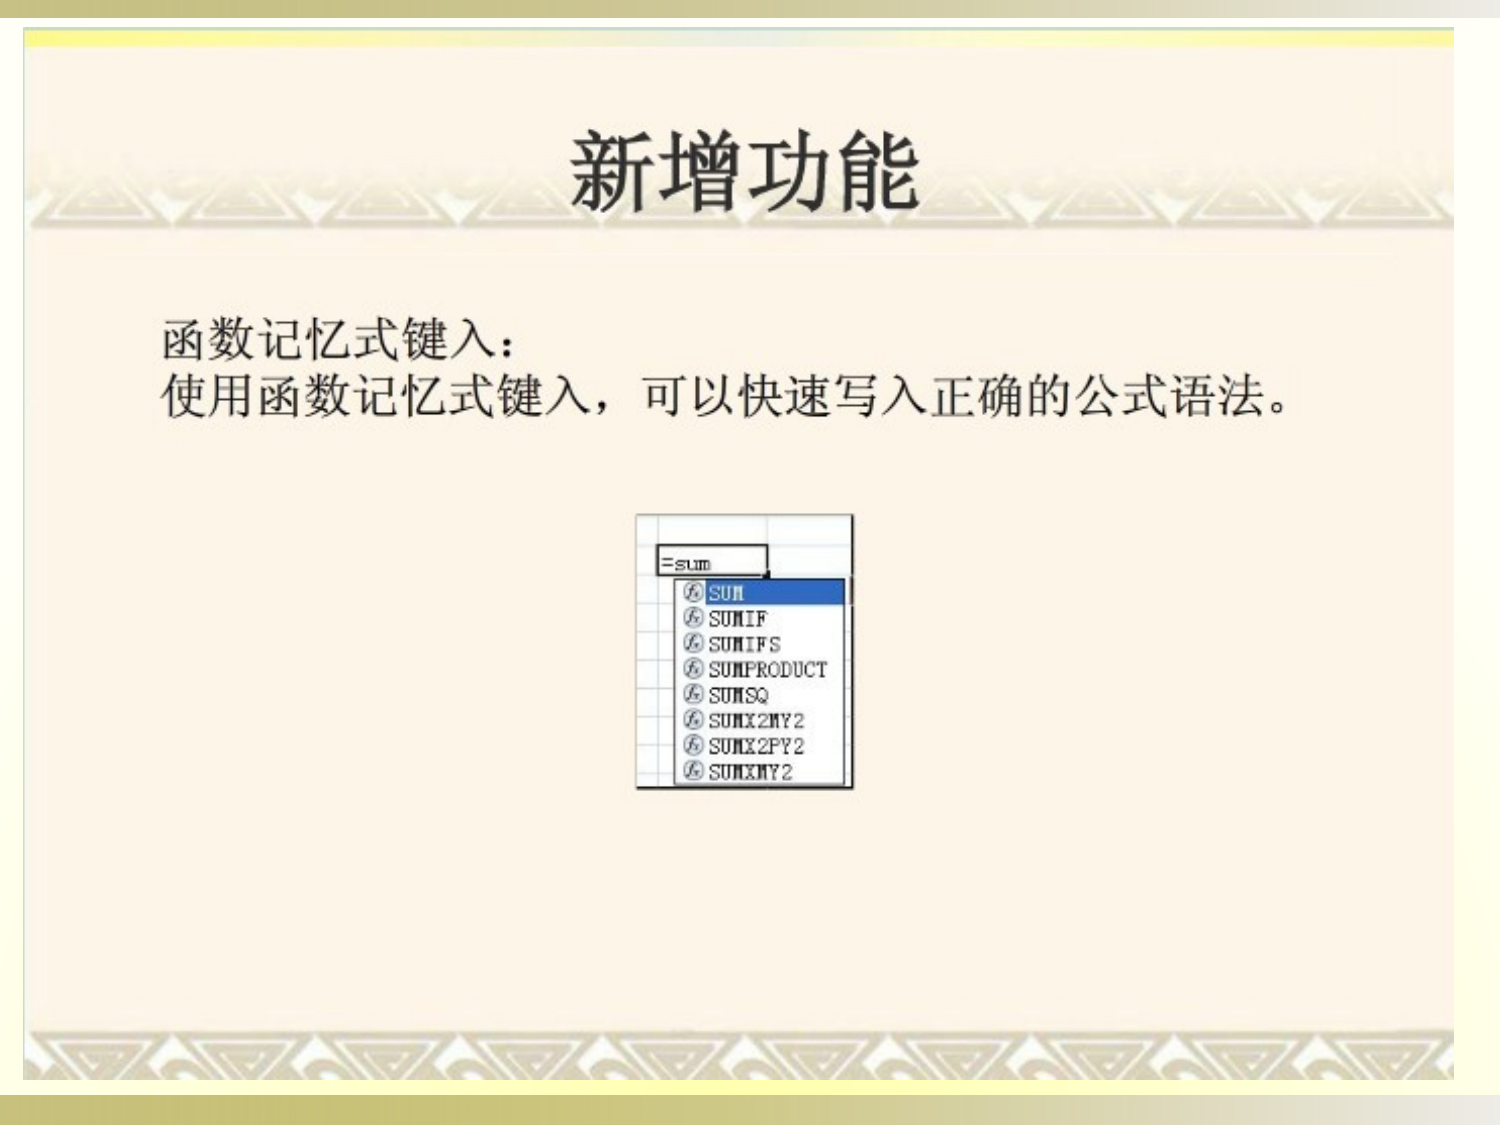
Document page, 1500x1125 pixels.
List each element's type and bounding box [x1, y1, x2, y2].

picture [22, 27, 1454, 1081]
